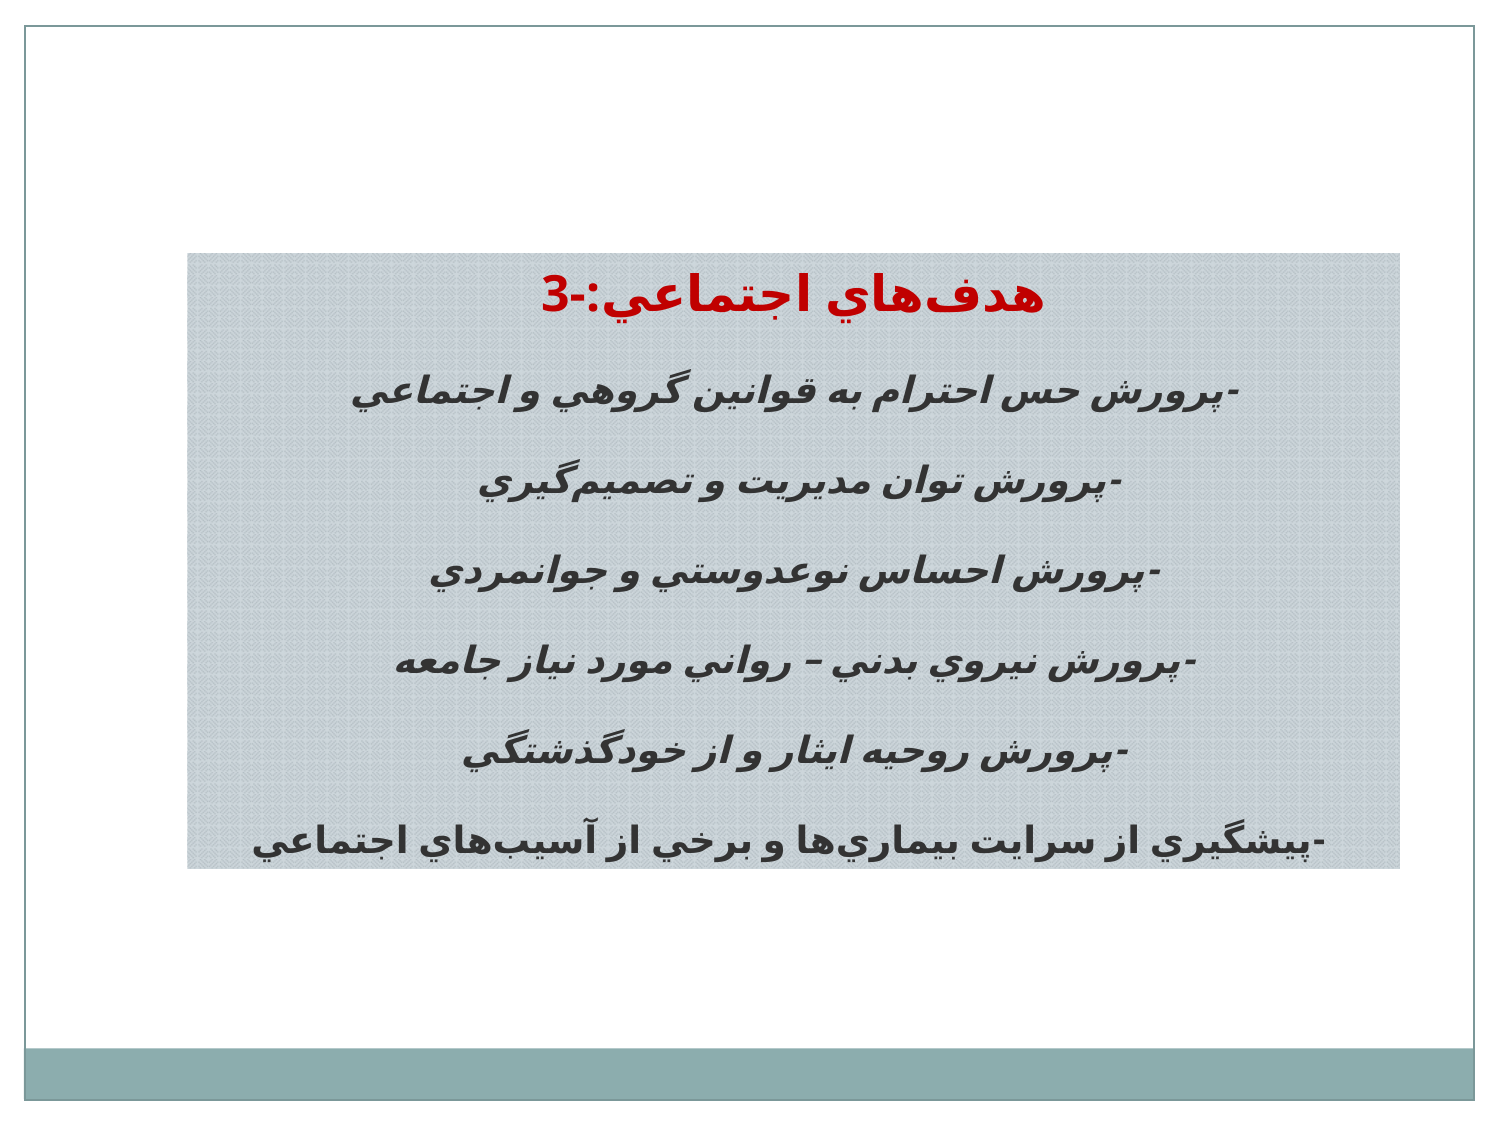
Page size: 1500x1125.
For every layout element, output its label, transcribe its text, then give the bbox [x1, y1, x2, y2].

text_box 3-هدف‌هاي اجتماعي: -پرورش حس احترام به قوانين گروهي و اجتماعي -پرورش توان مديريت و تصميم‌گيري -پرورش احساس نوعدوستي و جوانمردي -پرورش نيروي بدني – رواني مورد نياز جامعه -پرورش روحيه ايثار و از خودگذشتگي -پيشگيري از سرايت بيماري‌ها و برخي از آسيب‌هاي اجتماعي [187, 253, 1400, 869]
